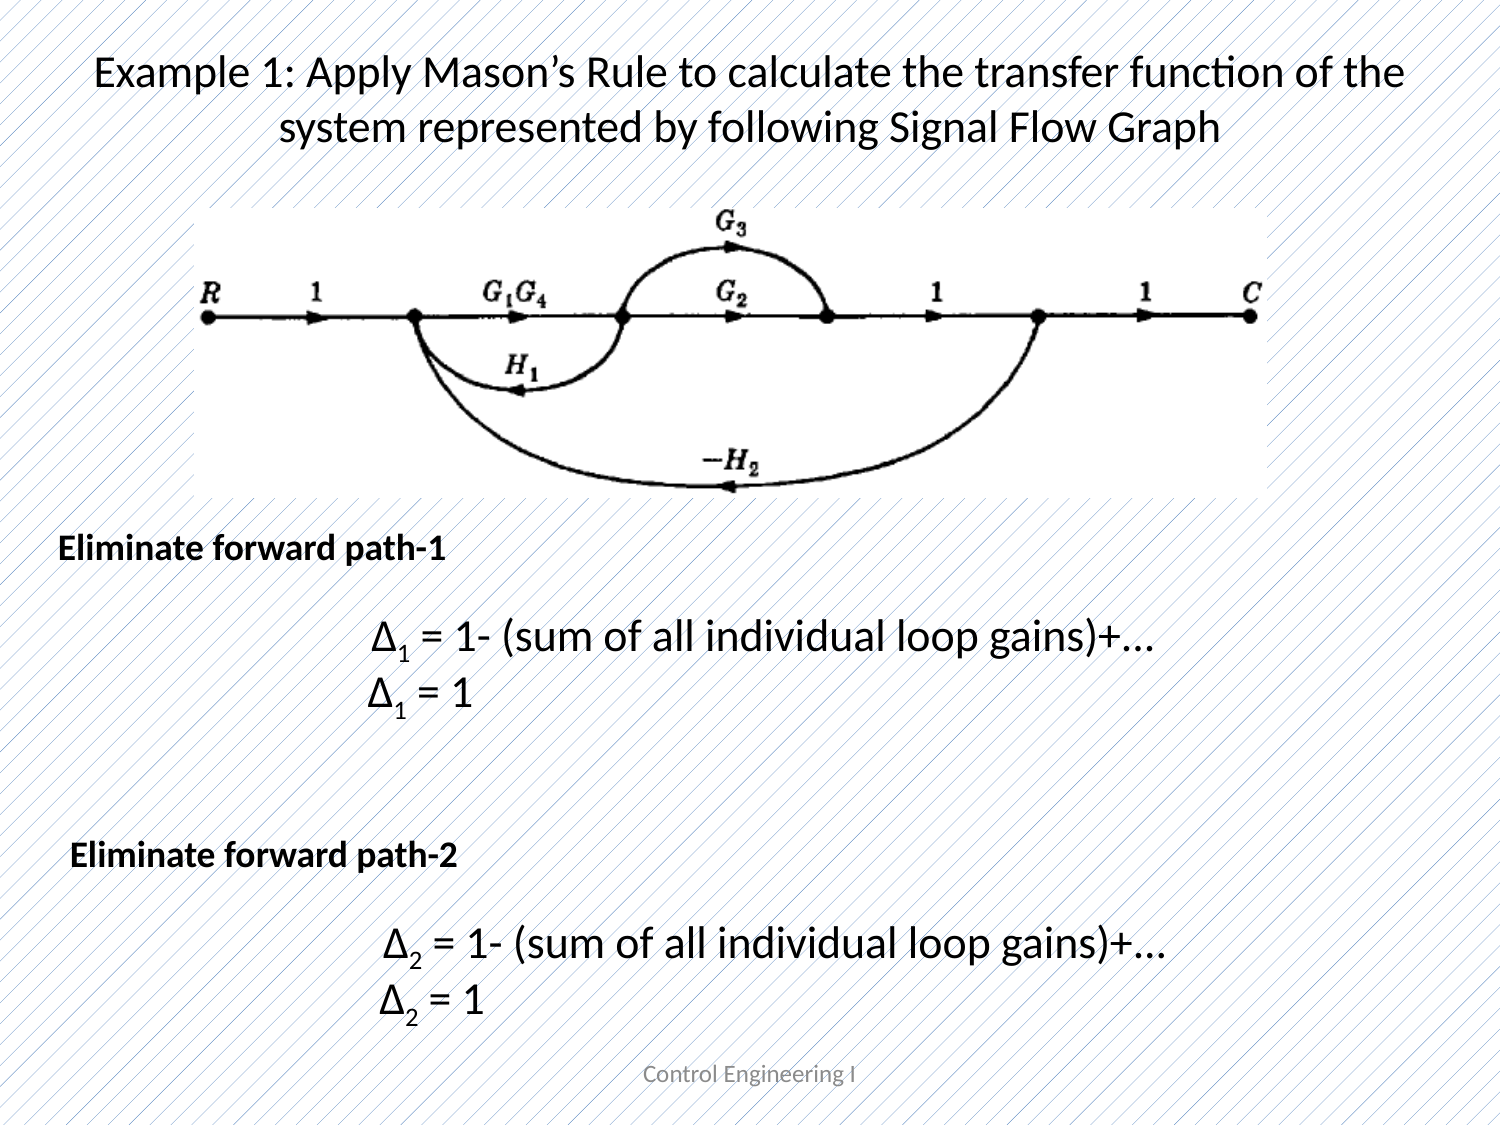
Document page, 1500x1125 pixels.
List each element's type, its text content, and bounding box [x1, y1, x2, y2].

footer Control Engineering I [512, 1042, 988, 1103]
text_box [52, 822, 1189, 1033]
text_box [41, 514, 1177, 726]
title Example 1: Apply Mason’s Rule to calculate the transfer function of the system represented by following Signal Flow Graph [75, 19, 1425, 174]
picture [194, 207, 1267, 498]
